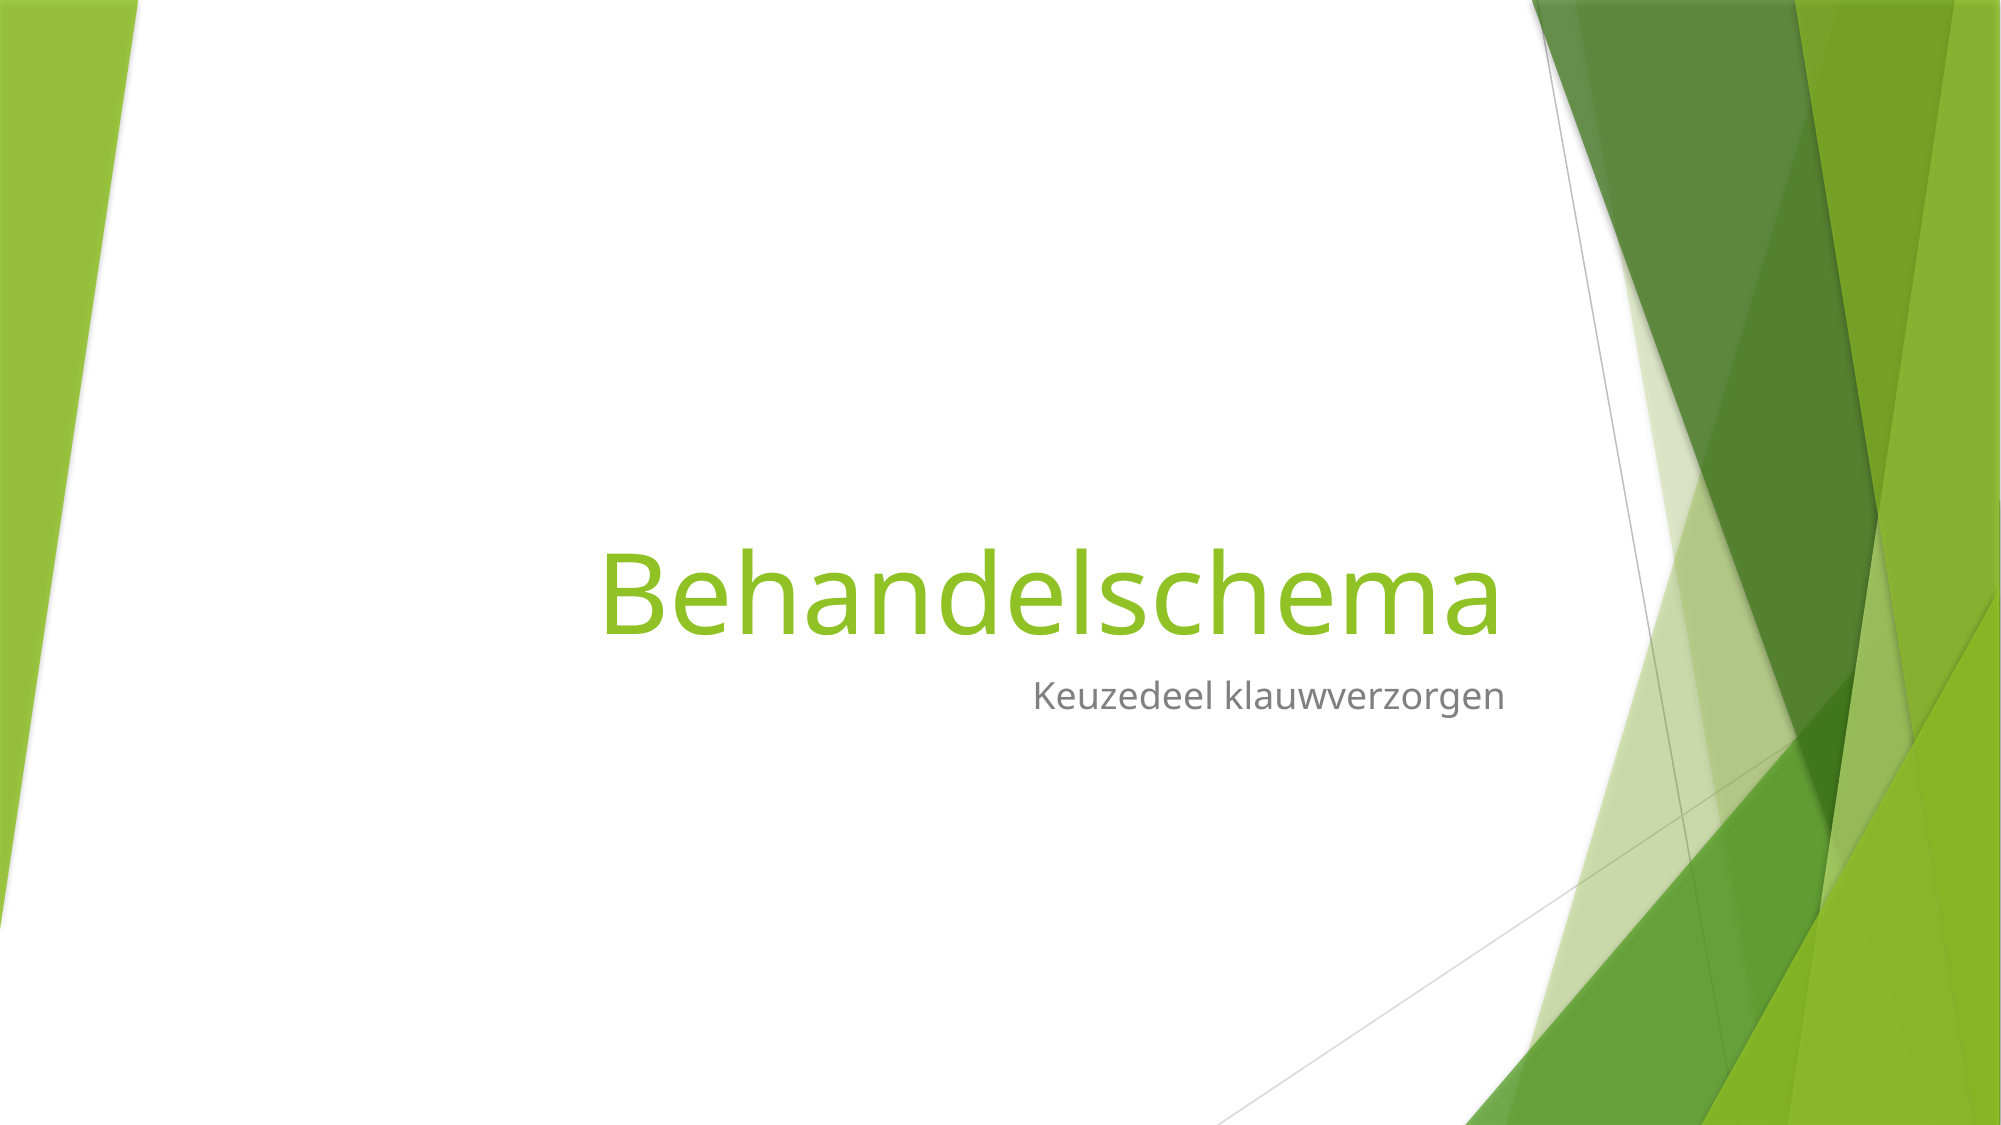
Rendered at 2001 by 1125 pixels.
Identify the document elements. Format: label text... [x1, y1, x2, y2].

title Behandelschema [247, 394, 1522, 664]
subtitle Keuzedeel klauwverzorgen [247, 664, 1522, 845]
